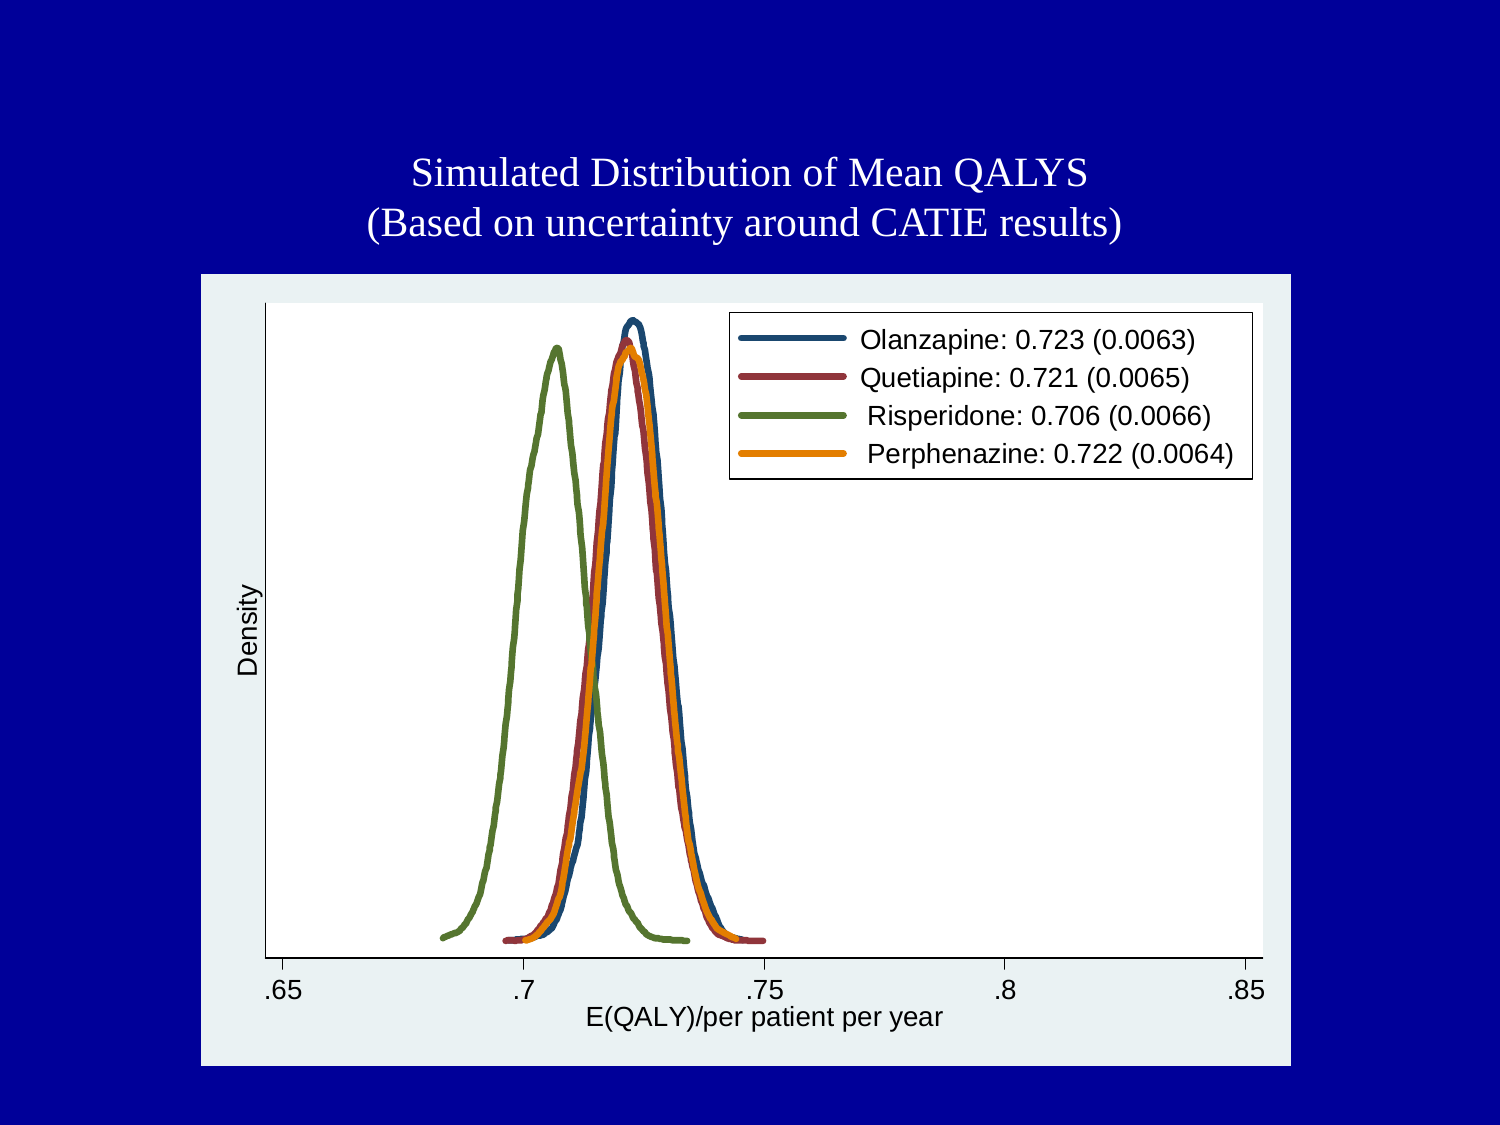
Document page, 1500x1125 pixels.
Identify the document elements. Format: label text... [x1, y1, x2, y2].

picture [191, 265, 1301, 1076]
text_box Simulated Distribution of Mean QALYS (Based on uncertainty around CATIE results) [162, 137, 1338, 253]
